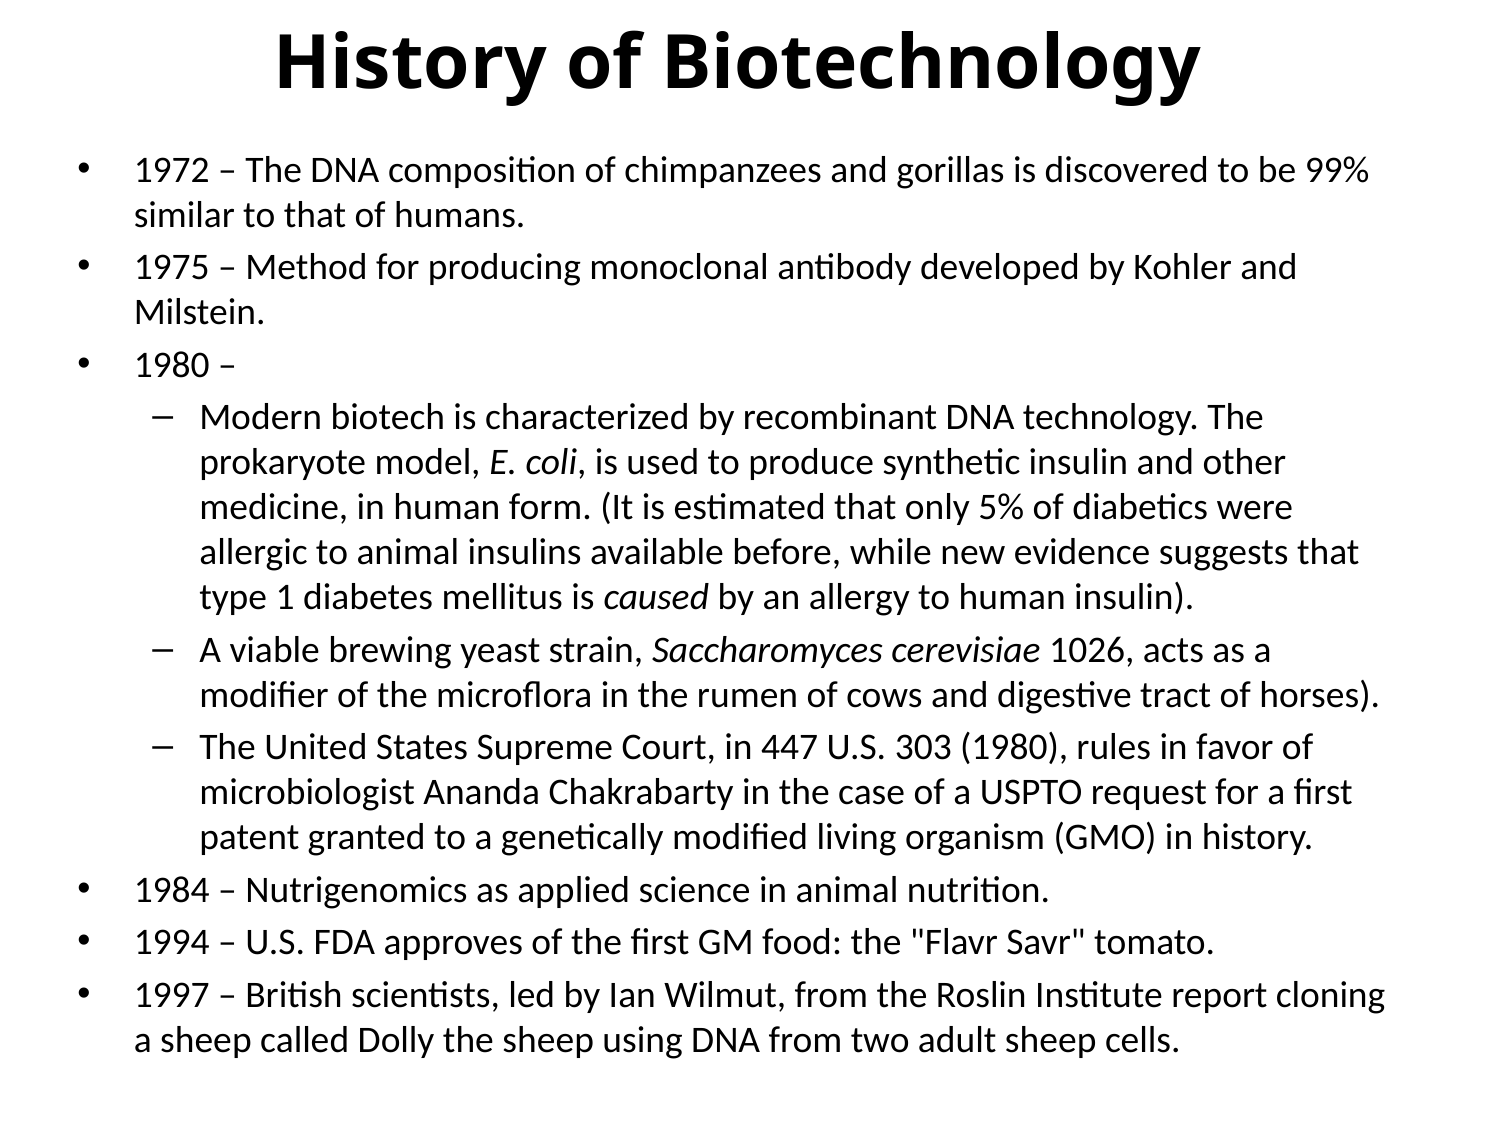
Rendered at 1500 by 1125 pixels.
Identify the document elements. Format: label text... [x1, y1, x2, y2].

list 1972 – The DNA composition of chimpanzees and gorillas is discovered to be 99% similar to that of humans. 1975 – Method for producing monoclonal antibody developed by Kohler and Milstein. 1980 – Modern biotech is characterized by recombinant DNA technology. The prokaryote model, E. coli, is used to produce synthetic insulin and other medicine, in human form. (It is estimated that only 5% of diabetics were allergic to animal insulins available before, while new evidence suggests that type 1 diabetes mellitus is caused by an allergy to human insulin). A viable brewing yeast strain, Saccharomyces cerevisiae 1026, acts as a modifier of the microflora in the rumen of cows and digestive tract of horses). The United States Supreme Court, in 447 U.S. 303 (1980), rules in favor of microbiologist Ananda Chakrabarty in the case of a USPTO request for a first patent granted to a genetically modified living organism (GMO) in history. 1984 – Nutrigenomics as applied science in animal nutrition. 1994 – U.S. FDA approves of the first GM food: the "Flavr Savr" tomato. 1997 – British scientists, led by Ian Wilmut, from the Roslin Institute report cloning a sheep called Dolly the sheep using DNA from two adult sheep cells. [62, 137, 1413, 881]
title History of Biotechnology [62, 0, 1413, 118]
